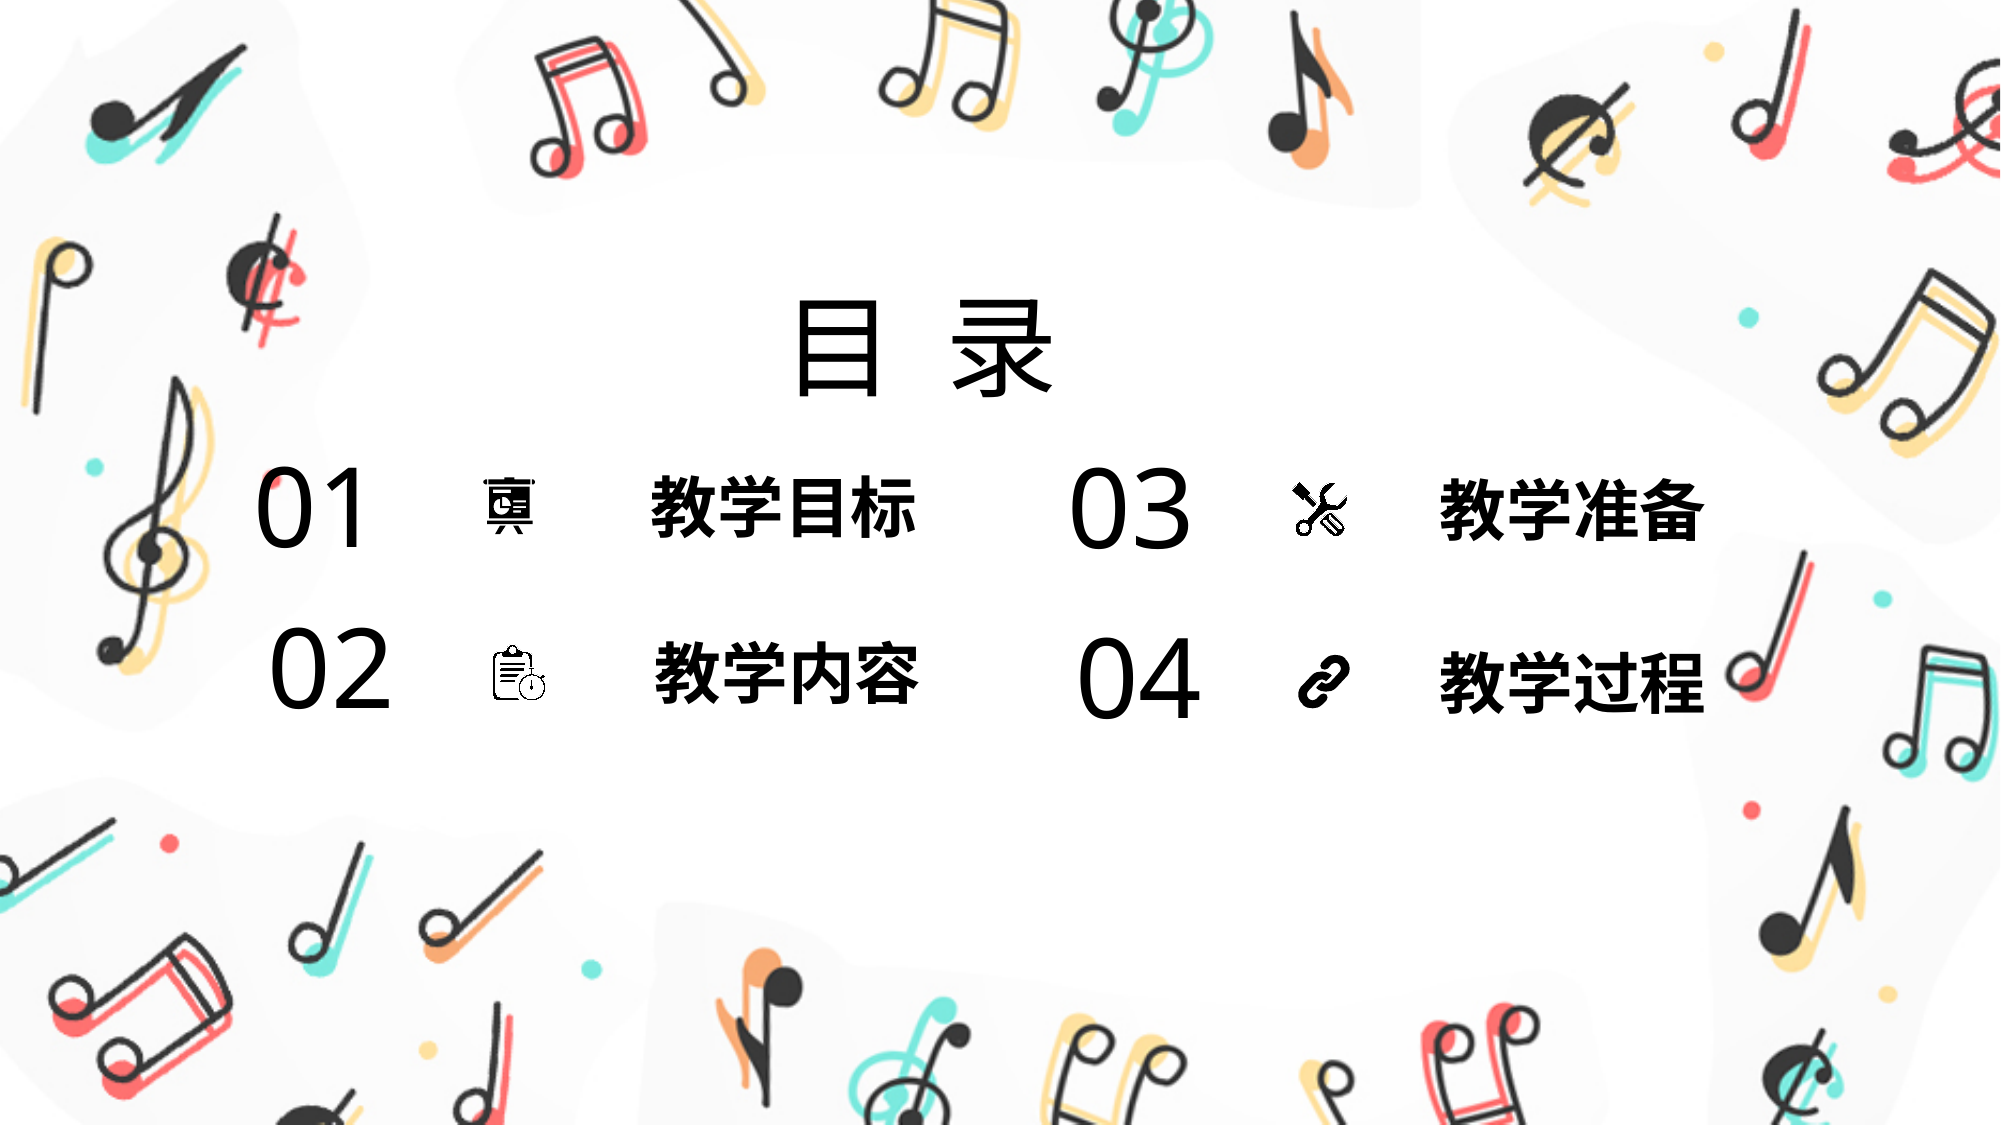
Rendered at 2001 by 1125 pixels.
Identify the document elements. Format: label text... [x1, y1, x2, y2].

text_box 目 录 [605, 268, 1235, 418]
text_box 03 [1052, 429, 1211, 578]
text_box [1291, 481, 1348, 537]
text_box 教学准备 [1424, 461, 1877, 557]
text_box [483, 477, 535, 485]
text_box [1298, 654, 1350, 709]
text_box 02 [253, 590, 411, 739]
text_box 教学过程 [1424, 634, 1964, 729]
text_box [1256, 618, 1384, 746]
text_box [445, 442, 552, 570]
text_box 04 [1060, 599, 1218, 748]
text_box [455, 609, 583, 737]
text_box 教学目标 [552, 458, 940, 554]
text_box [492, 644, 546, 701]
text_box [489, 486, 530, 519]
text_box [1256, 445, 1384, 573]
text_box 01 [239, 428, 397, 577]
picture [0, 0, 2001, 1125]
text_box [487, 520, 533, 535]
text_box 教学内容 [588, 624, 989, 720]
